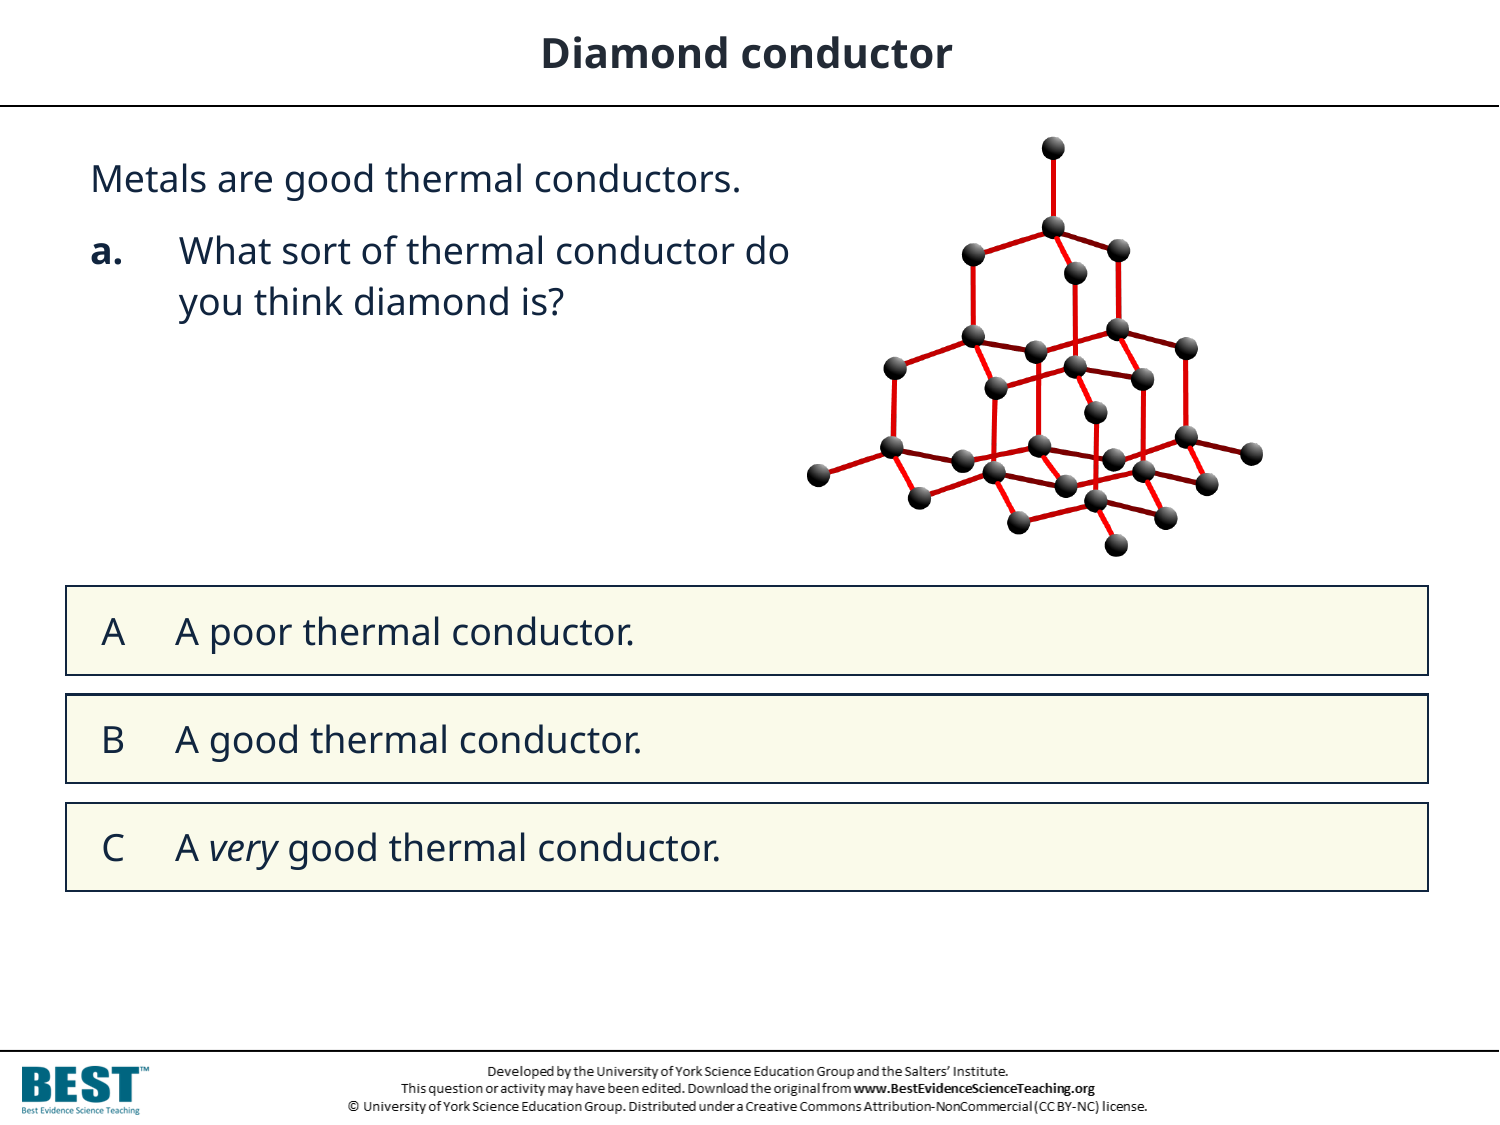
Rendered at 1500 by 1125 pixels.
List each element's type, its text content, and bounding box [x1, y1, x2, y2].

text_box Diamond conductor [23, 4, 1471, 99]
picture [0, 105, 1500, 1125]
